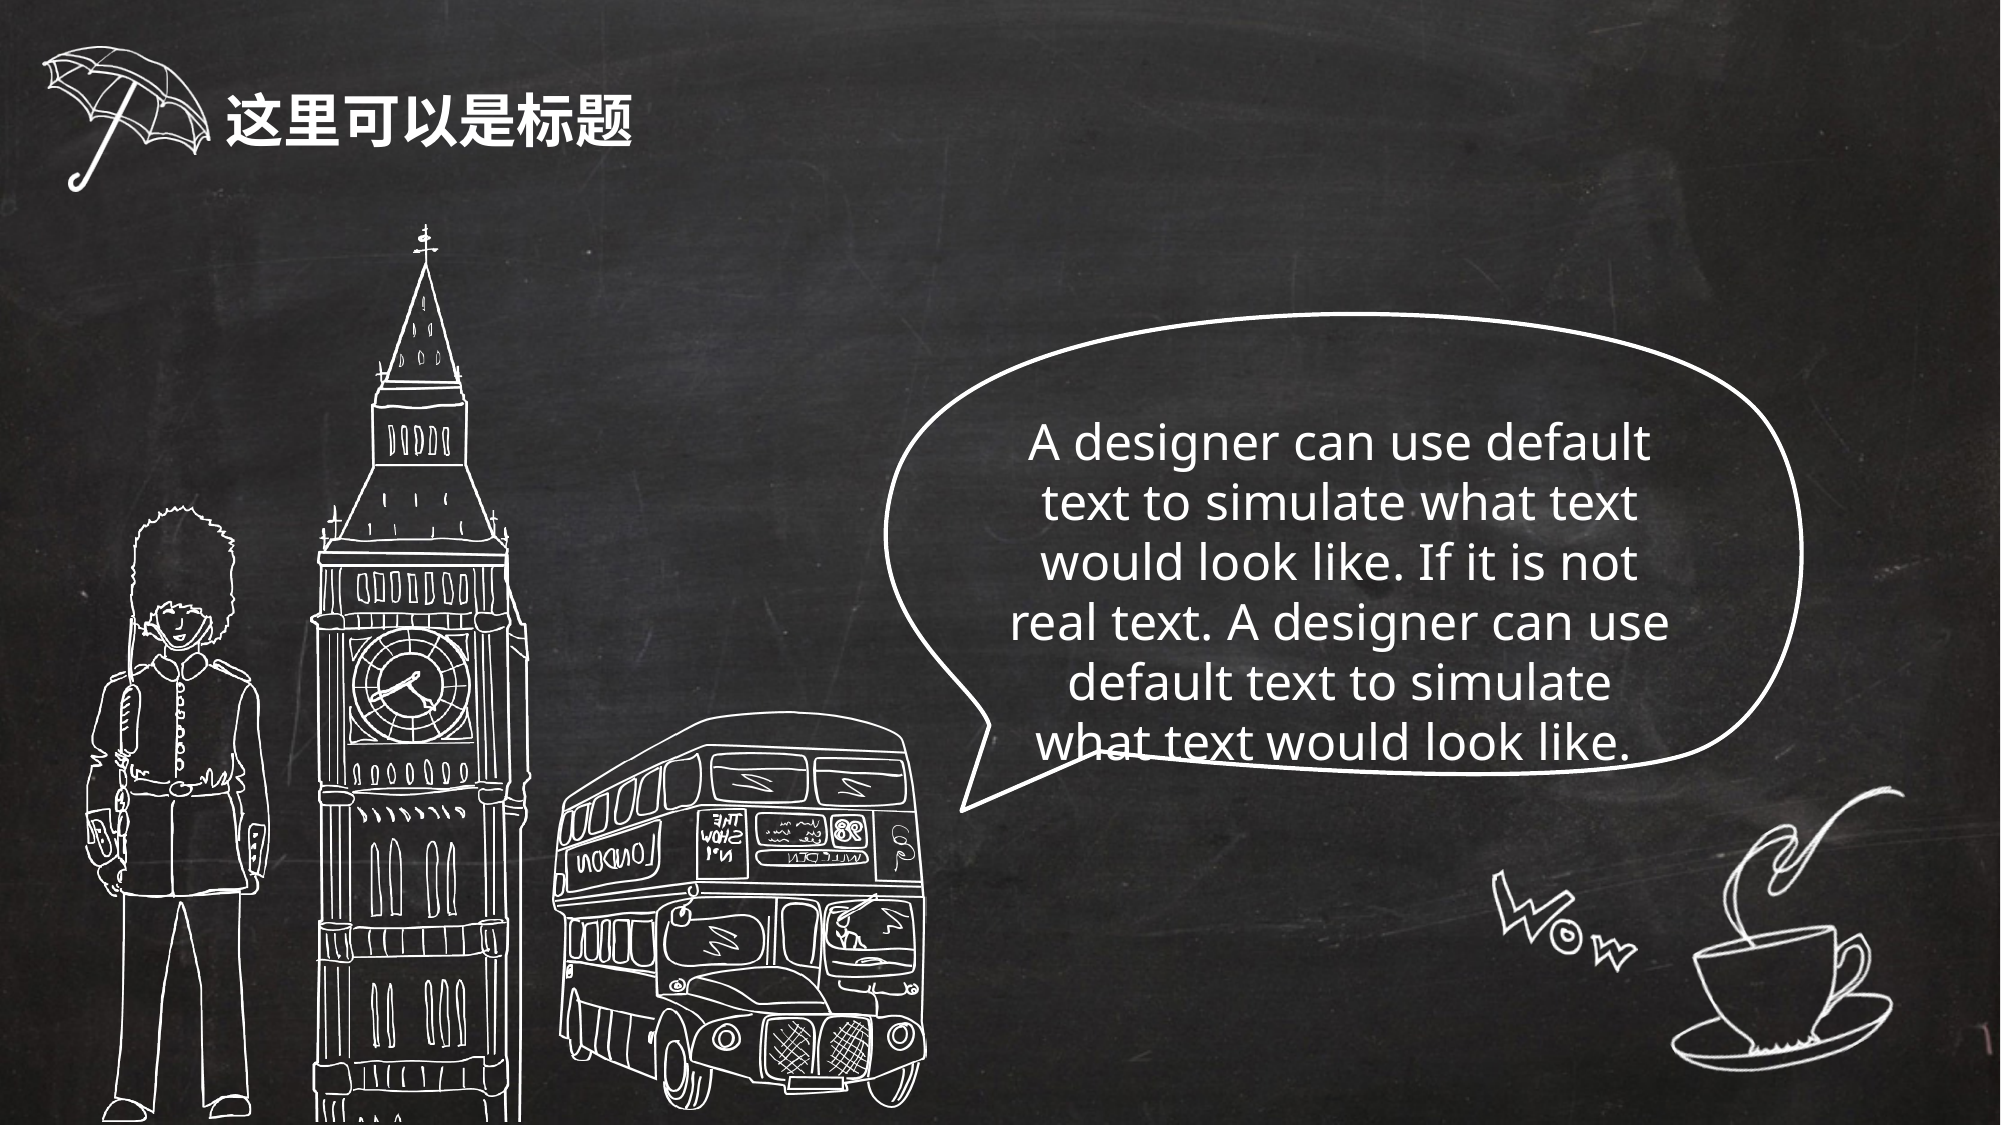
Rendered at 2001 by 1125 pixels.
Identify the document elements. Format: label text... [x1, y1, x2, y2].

text_box A designer can use default text to simulate what text would look like. If it is not real text. A designer can use default text to simulate what text would look like. [1040, 753, 1690, 779]
picture [0, 0, 2001, 1125]
text_box [884, 312, 1803, 813]
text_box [42, 46, 669, 192]
